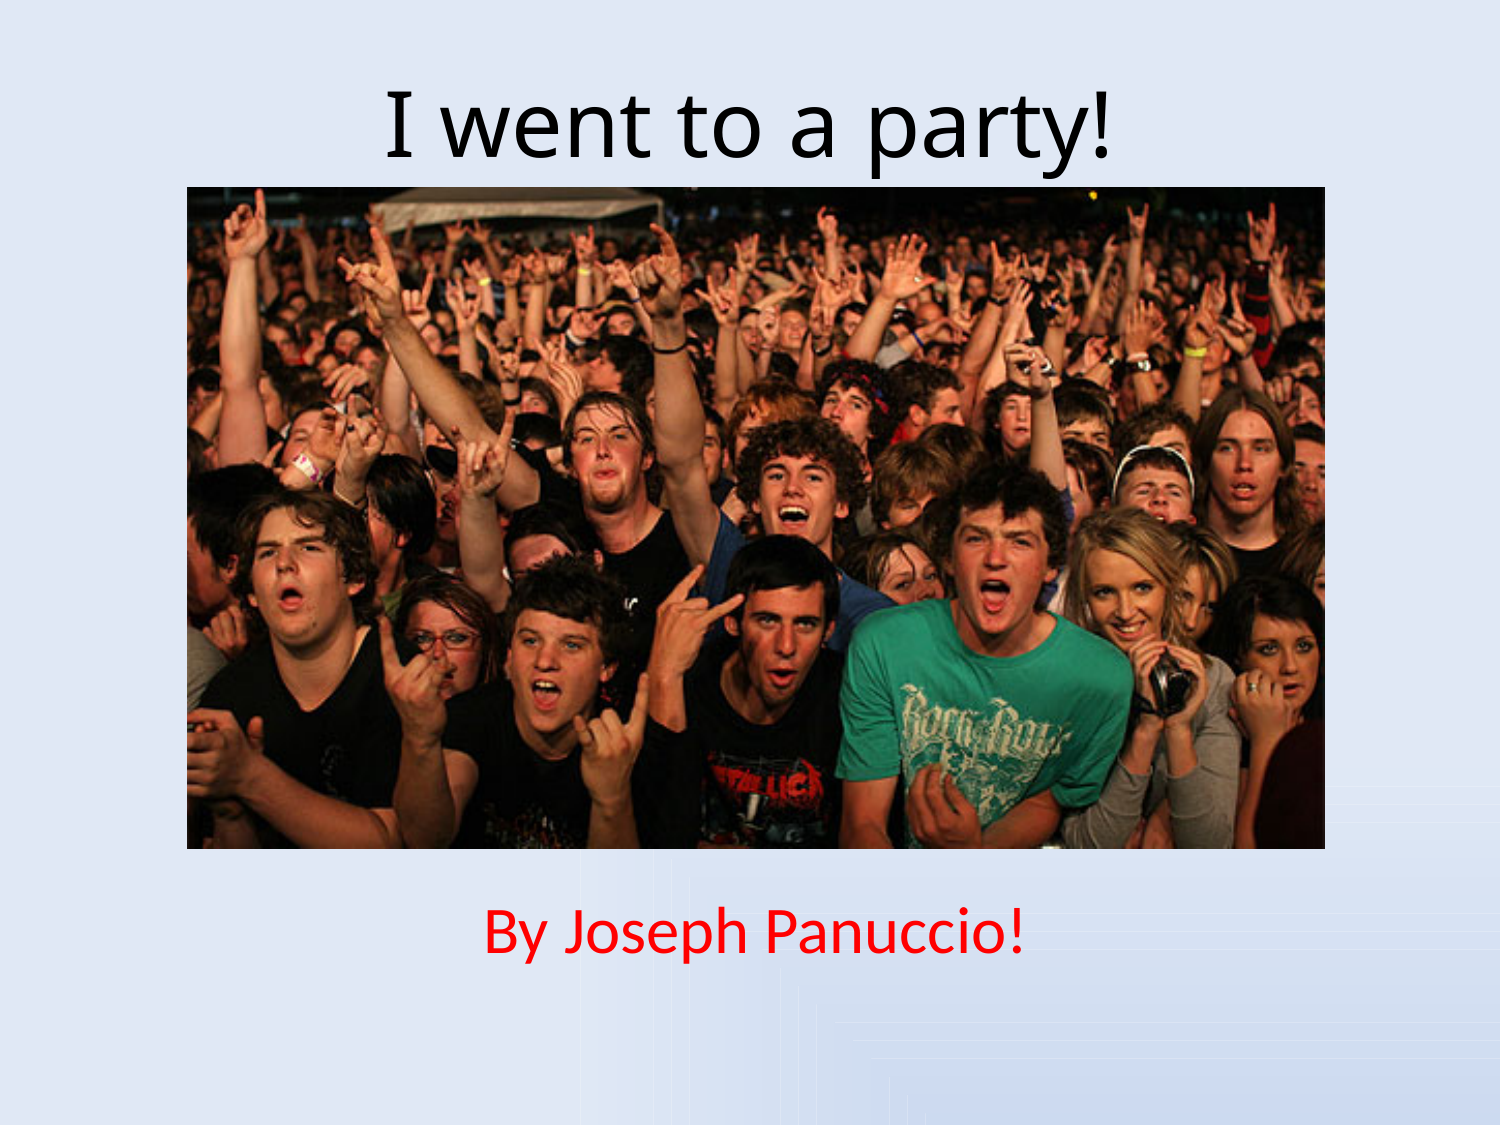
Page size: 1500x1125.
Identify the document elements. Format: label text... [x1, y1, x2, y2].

picture [187, 187, 1325, 850]
subtitle By Joseph Panuccio! [175, 878, 1336, 1125]
title I went to a party! [0, 0, 1500, 242]
